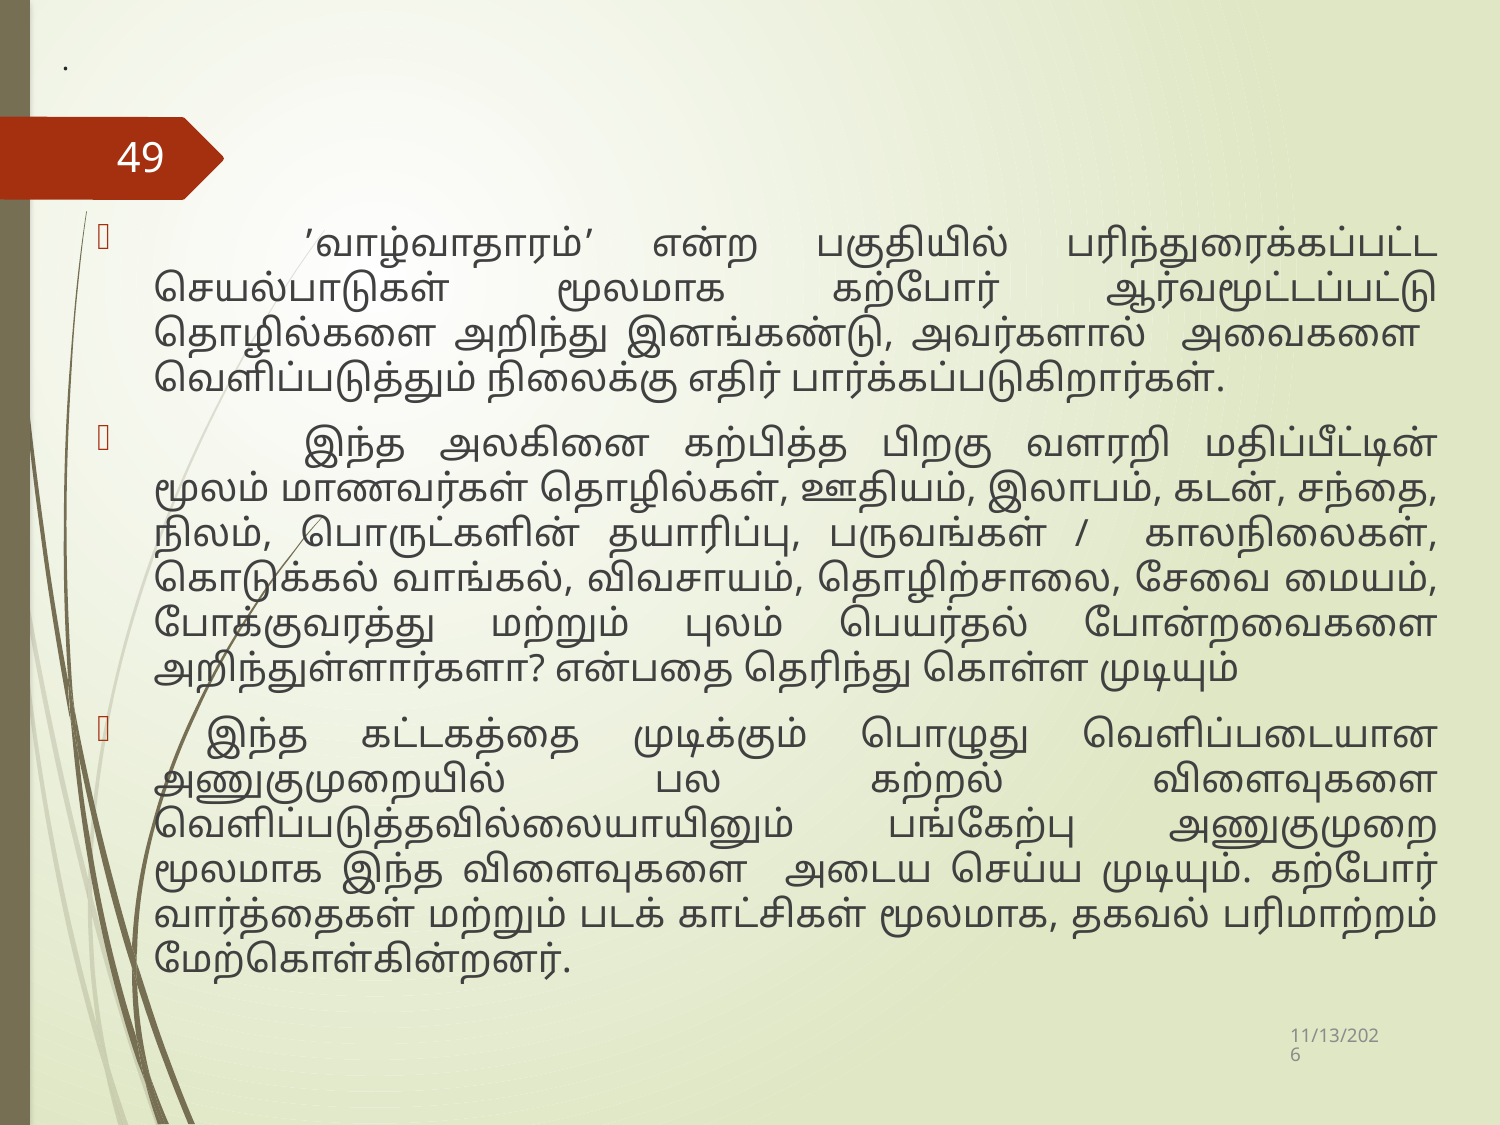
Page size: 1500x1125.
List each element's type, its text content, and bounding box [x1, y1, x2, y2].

list ’வாழ்வாதாரம்’ என்ற பகுதியில் பரிந்துரைக்கப்பட்ட செயல்பாடுகள் மூலமாக கற்போர் ஆர்வமூட்டப்பட்டு தொழில்களை அறிந்து இனங்கண்டு, அவர்களால் அவைகளை வெளிப்படுத்தும் நிலைக்கு எதிர் பார்க்கப்படுகிறார்கள். இந்த அலகினை கற்பித்த பிறகு வளரறி மதிப்பீட்டின் மூலம் மாணவர்கள் தொழில்கள், ஊதியம், இலாபம், கடன், சந்தை, நிலம், பொருட்களின் தயாரிப்பு, பருவங்கள் / காலநிலைகள், கொடுக்கல் வாங்கல், விவசாயம், தொழிற்சாலை, சேவை மையம், போக்குவரத்து மற்றும் புலம் பெயர்தல் போன்றவைகளை அறிந்துள்ளார்களா? என்பதை தெரிந்து கொள்ள முடியும் இந்த கட்டகத்தை முடிக்கும் பொழுது வெளிப்படையான அணுகுமுறையில் பல கற்றல் விளைவுகளை வெளிப்படுத்தவில்லையாயினும் பங்கேற்பு அணுகுமுறை மூலமாக இந்த விளைவுகளை அடைய செய்ய முடியும். கற்போர் வார்த்தைகள் மற்றும் படக் காட்சிகள் மூலமாக, தகவல் பரிமாற்றம் மேற்கொள்கின்றனர். [82, 210, 1454, 1090]
slide_number 49 [83, 129, 180, 190]
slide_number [1275, 1006, 1401, 1068]
title . [46, 35, 223, 118]
